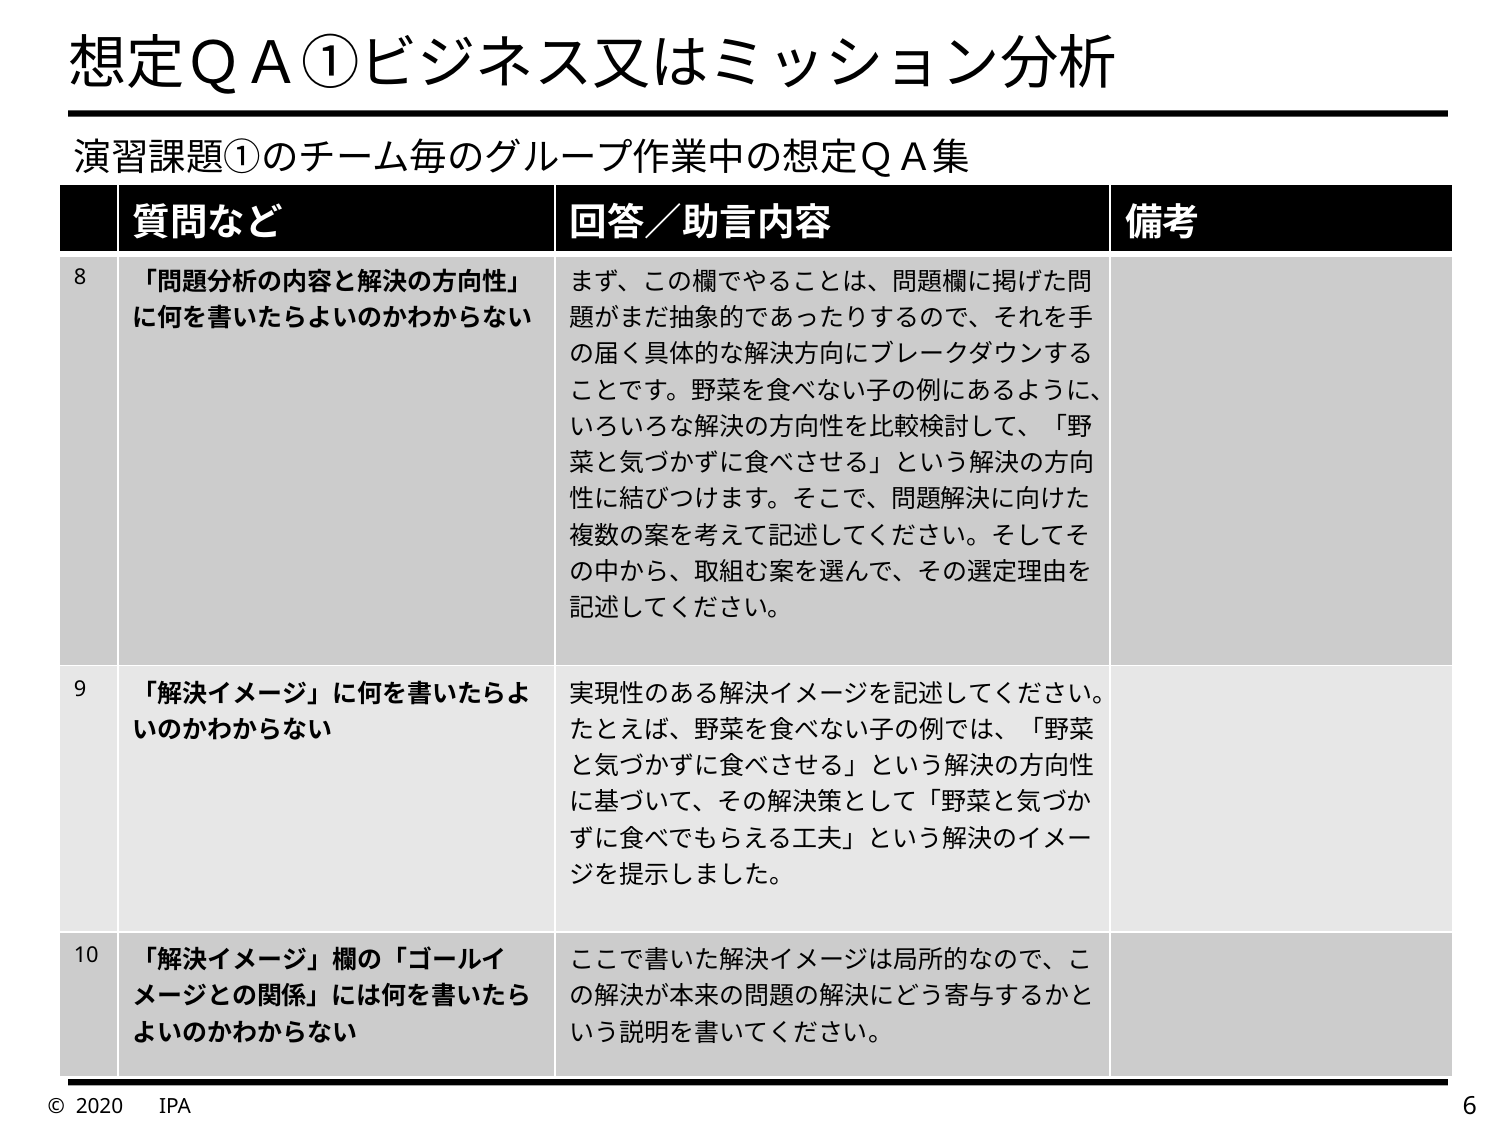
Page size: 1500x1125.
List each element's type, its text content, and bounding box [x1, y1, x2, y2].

table_cell 実現性のある解決イメージを記述してください。たとえば、野菜を食べない子の例では、「野菜と気づかずに食べさせる」という解決の方向性に基づいて、その解決策として「野菜と気づかずに食べでもらえる工夫」という解決のイメージを提示しました。 [556, 666, 1109, 931]
table_cell [1111, 257, 1452, 665]
list 演習課題①のチーム毎のグループ作業中の想定ＱＡ集 [25, 125, 1475, 185]
table_header 備考 [1111, 185, 1452, 251]
title 想定ＱＡ①ビジネス又はミッション分析 [53, 19, 1247, 102]
table_cell 10 [60, 933, 117, 1076]
table_cell 「問題分析の内容と解決の方向性」に何を書いたらよいのかわからない [119, 257, 554, 665]
table_cell [1111, 666, 1452, 931]
table_cell 「解決イメージ」に何を書いたらよいのかわからない [119, 666, 554, 931]
table_cell まず、この欄でやることは、問題欄に掲げた問題がまだ抽象的であったりするので、それを手の届く具体的な解決方向にブレークダウンすることです。野菜を食べない子の例にあるように、いろいろな解決の方向性を比較検討して、「野菜と気づかずに食べさせる」という解決の方向性に結びつけます。そこで、問題解決に向けた複数の案を考えて記述してください。そしてその中から、取組む案を選んで、その選定理由を記述してください。 [556, 257, 1109, 665]
table_header 回答／助言内容 [556, 185, 1109, 251]
table_cell 9 [60, 666, 117, 931]
table_header [60, 185, 117, 251]
table_header 質問など [119, 185, 554, 251]
table_cell ここで書いた解決イメージは局所的なので、この解決が本来の問題の解決にどう寄与するかという説明を書いてください。 [556, 933, 1109, 1076]
table_cell 「解決イメージ」欄の「ゴールイメージとの関係」には何を書いたらよいのかわからない [119, 933, 554, 1076]
table_cell [1111, 933, 1452, 1076]
table_cell 8 [60, 257, 117, 665]
